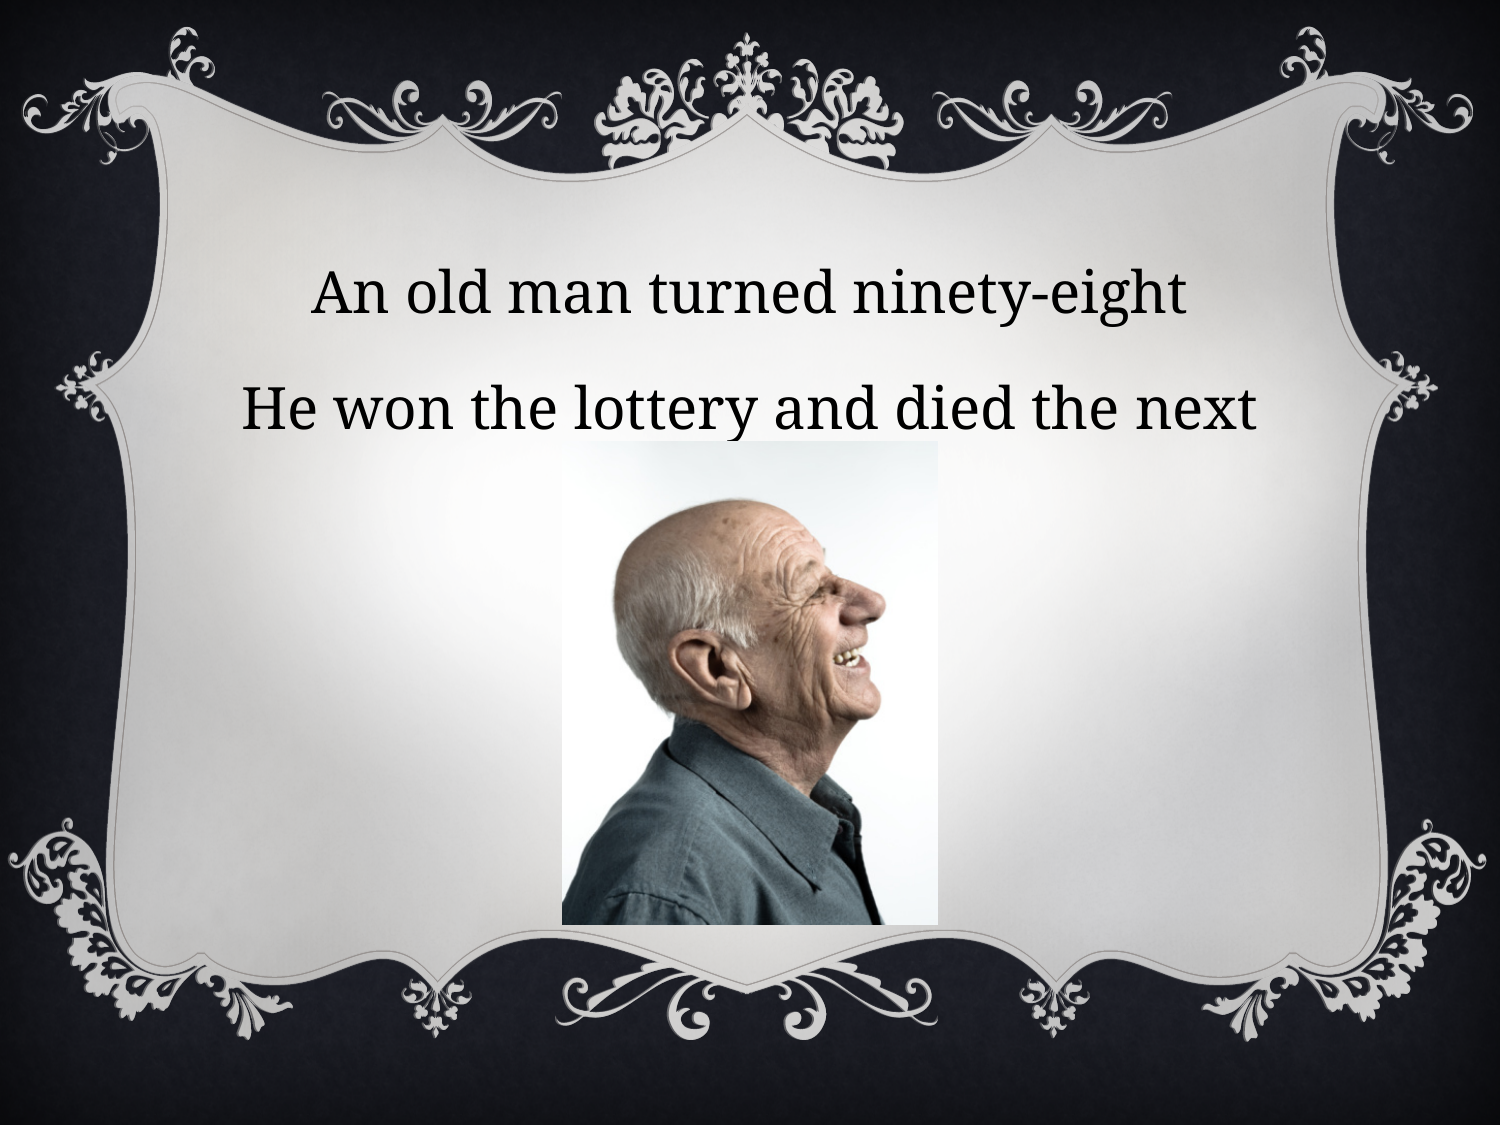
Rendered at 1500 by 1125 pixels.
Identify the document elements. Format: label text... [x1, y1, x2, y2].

picture [0, 0, 1500, 1125]
list An old man turned ninety-eight He won the lottery and died the next day. [225, 212, 1275, 713]
